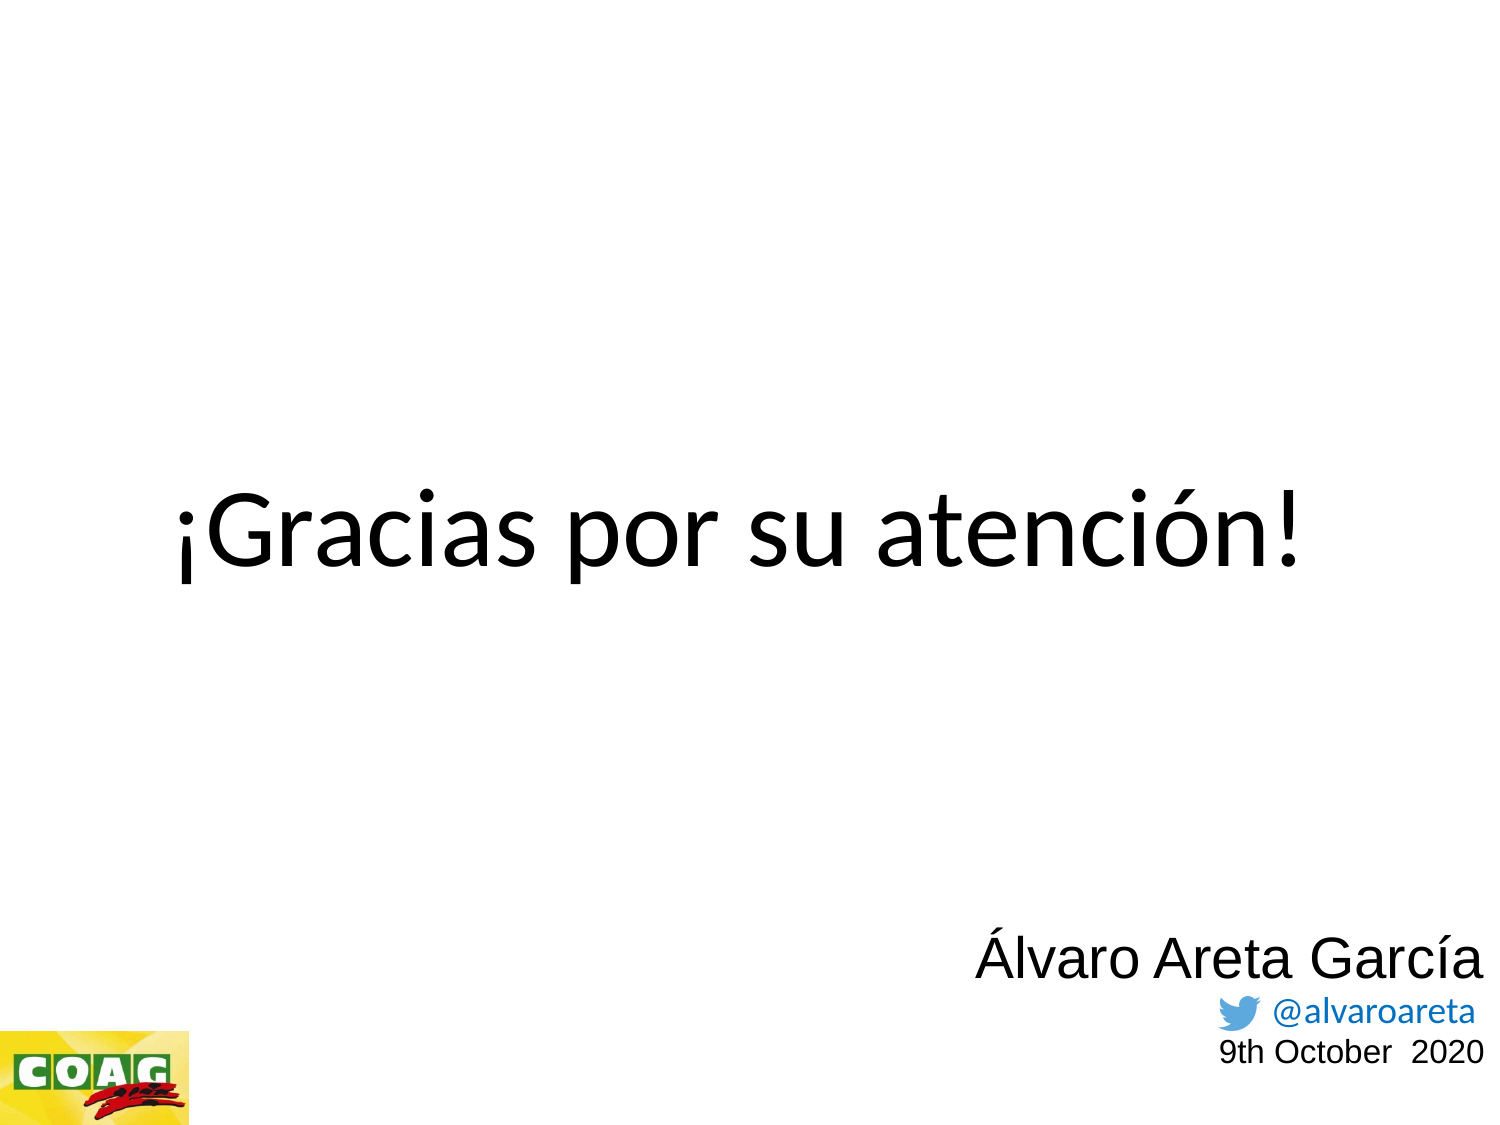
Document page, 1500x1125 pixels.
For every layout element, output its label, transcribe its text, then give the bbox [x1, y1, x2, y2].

picture [1218, 995, 1262, 1031]
text_box Álvaro Areta García @alvaroareta 9th October 2020 [687, 925, 1500, 1125]
title ¡Gracias por su atención! [0, 398, 1477, 645]
picture [0, 1031, 189, 1125]
